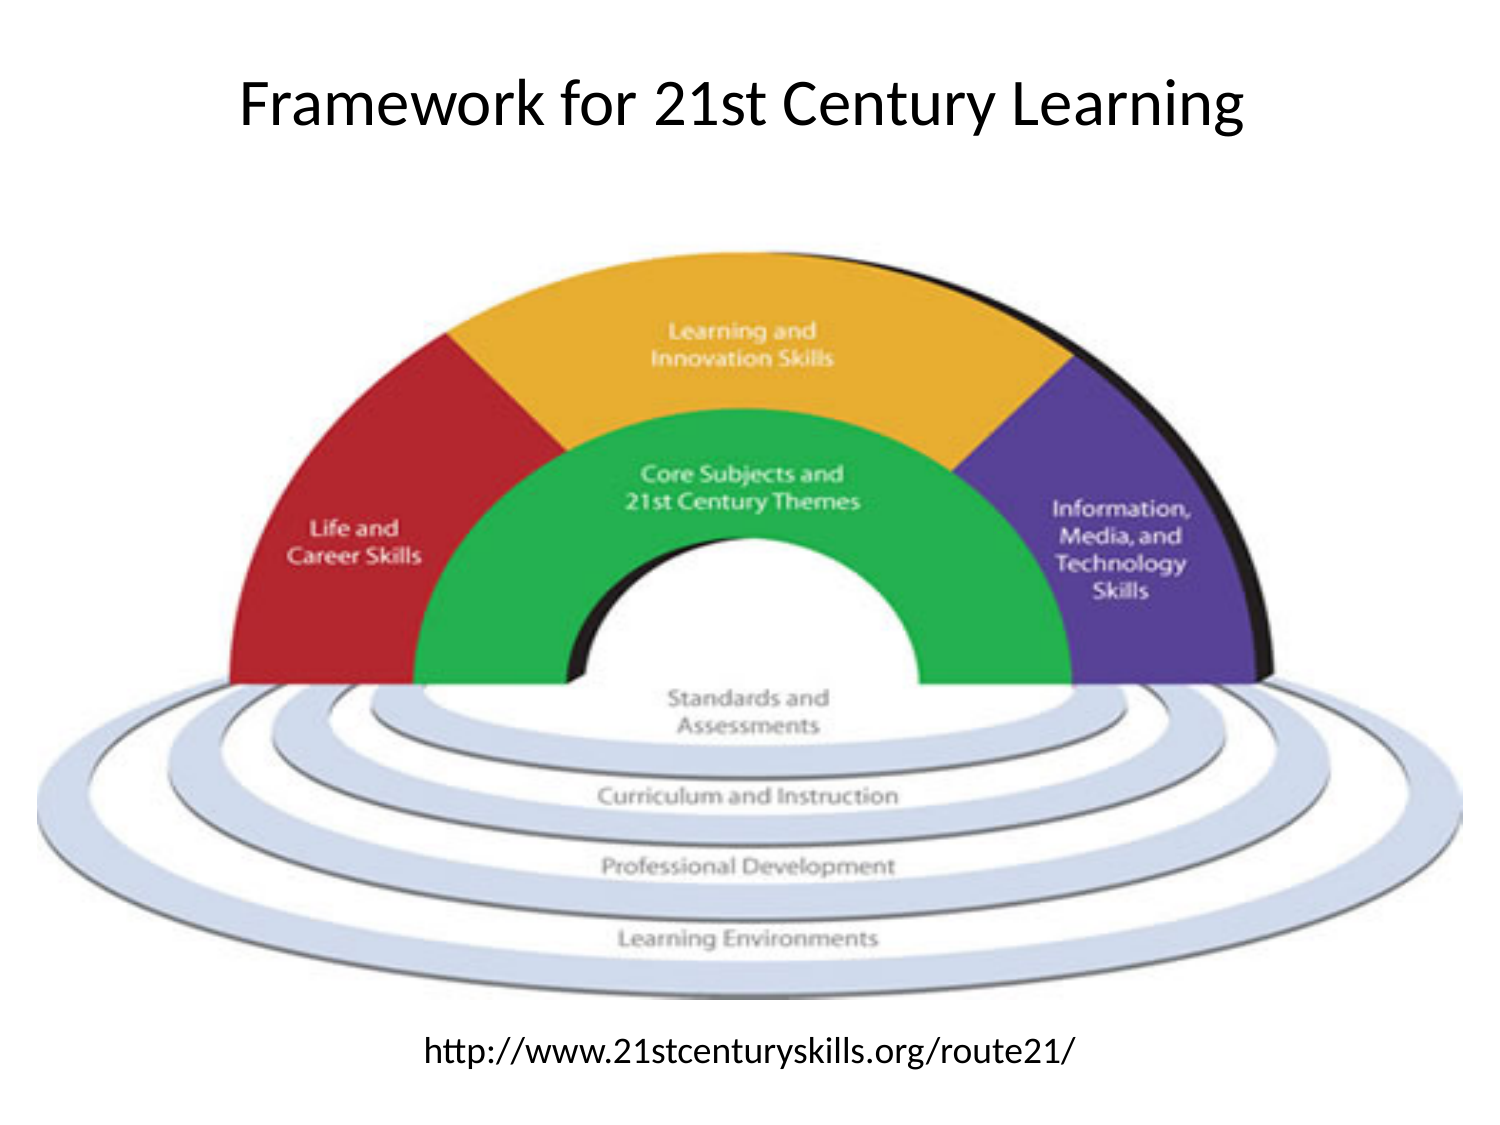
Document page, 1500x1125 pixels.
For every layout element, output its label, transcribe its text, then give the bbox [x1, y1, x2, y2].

picture [37, 224, 1463, 1001]
text_box http://www.21stcenturyskills.org/route21/ [0, 1018, 1500, 1124]
title Framework for 21st Century Learning [74, 44, 1426, 223]
